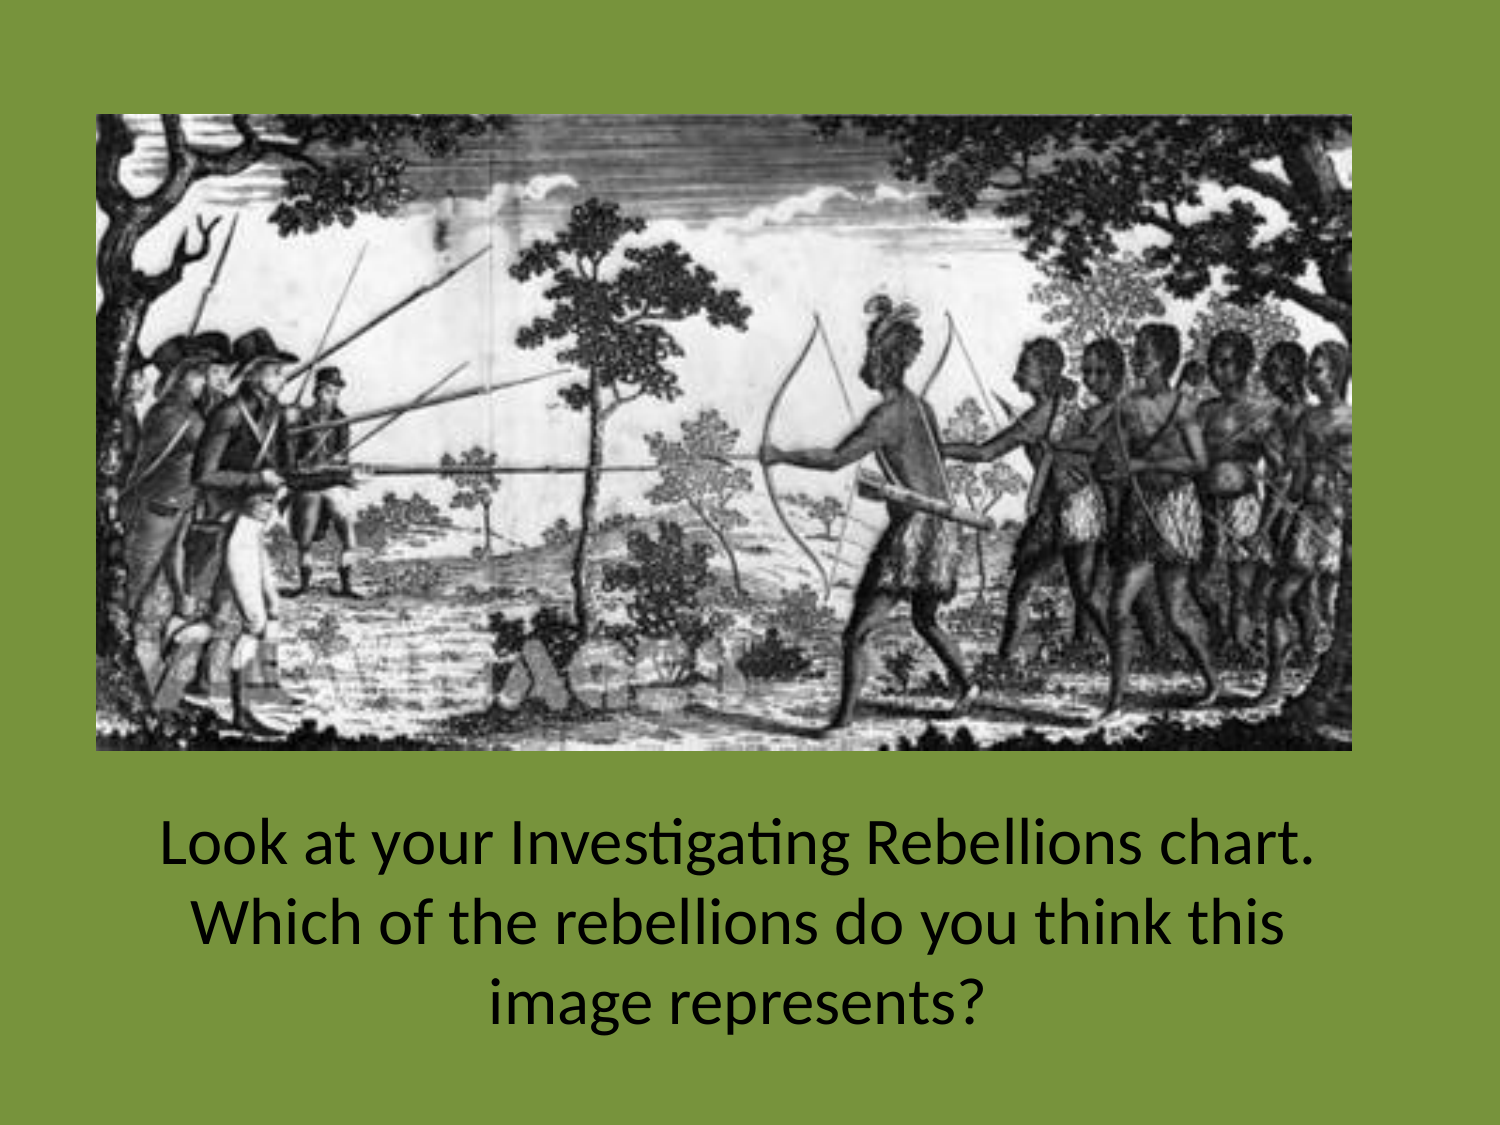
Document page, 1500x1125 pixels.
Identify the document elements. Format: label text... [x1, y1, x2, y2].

text_box Look at your Investigating Rebellions chart. Which of the rebellions do you think this image represents? [125, 790, 1352, 1045]
picture [96, 114, 1352, 751]
